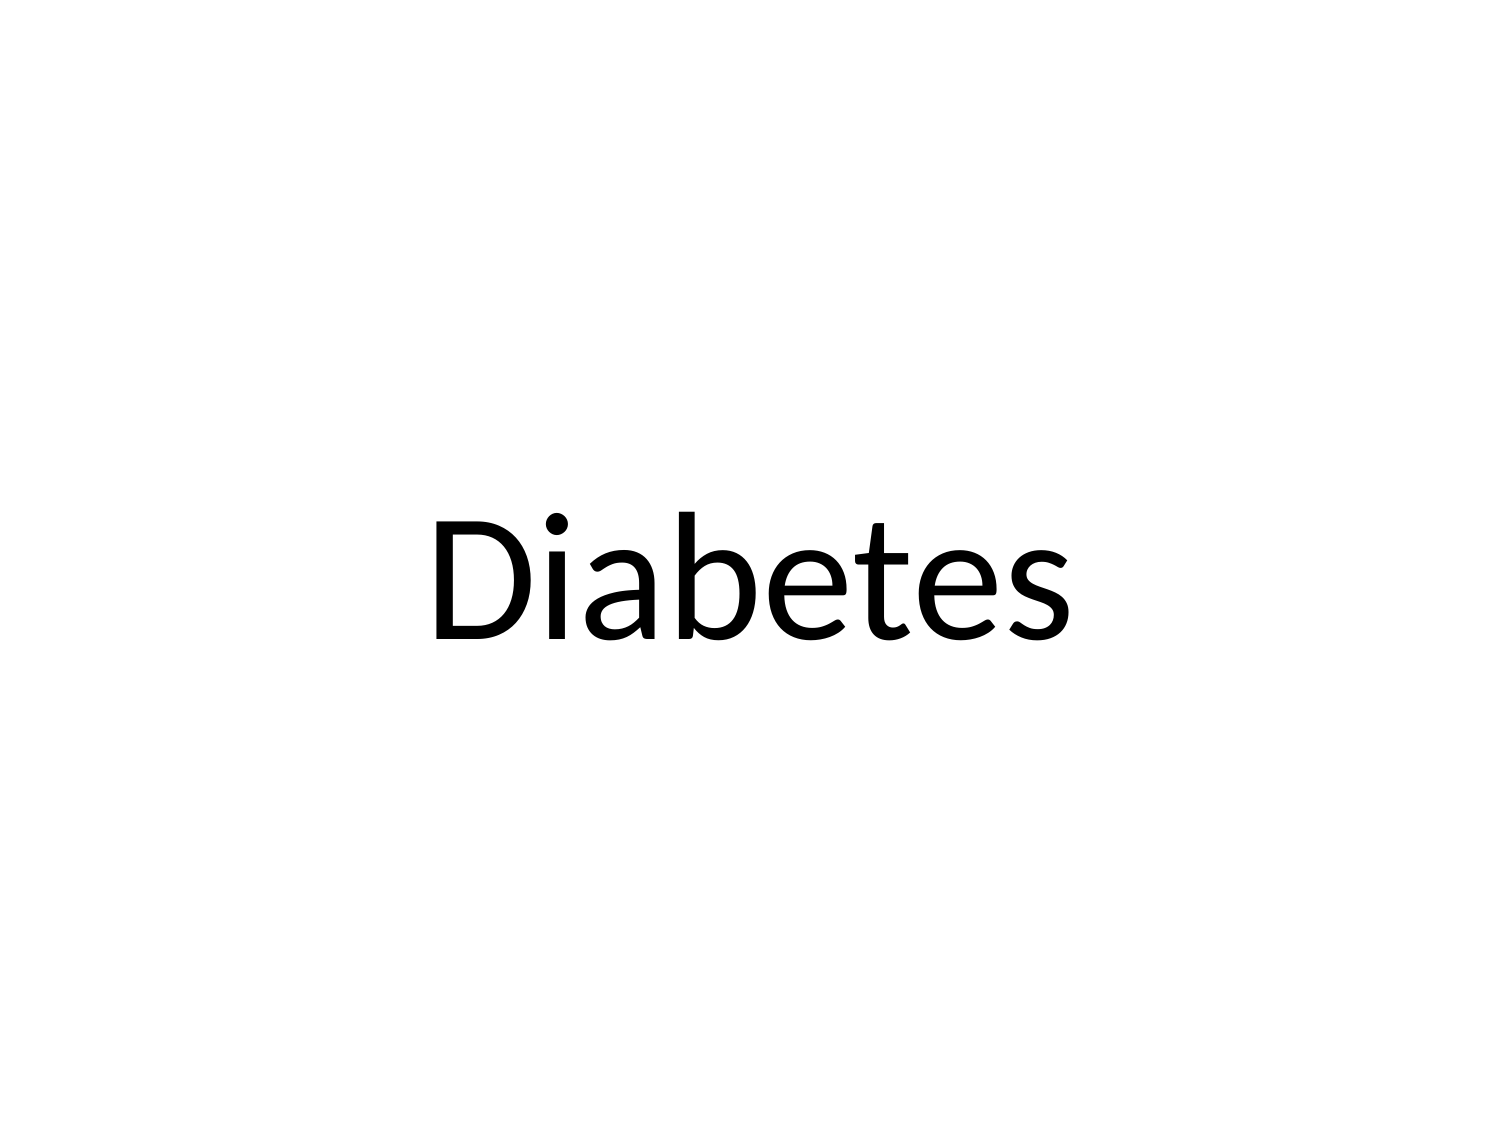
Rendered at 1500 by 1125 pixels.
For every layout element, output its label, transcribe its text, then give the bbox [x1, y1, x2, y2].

title Diabetes [75, 45, 1425, 1088]
